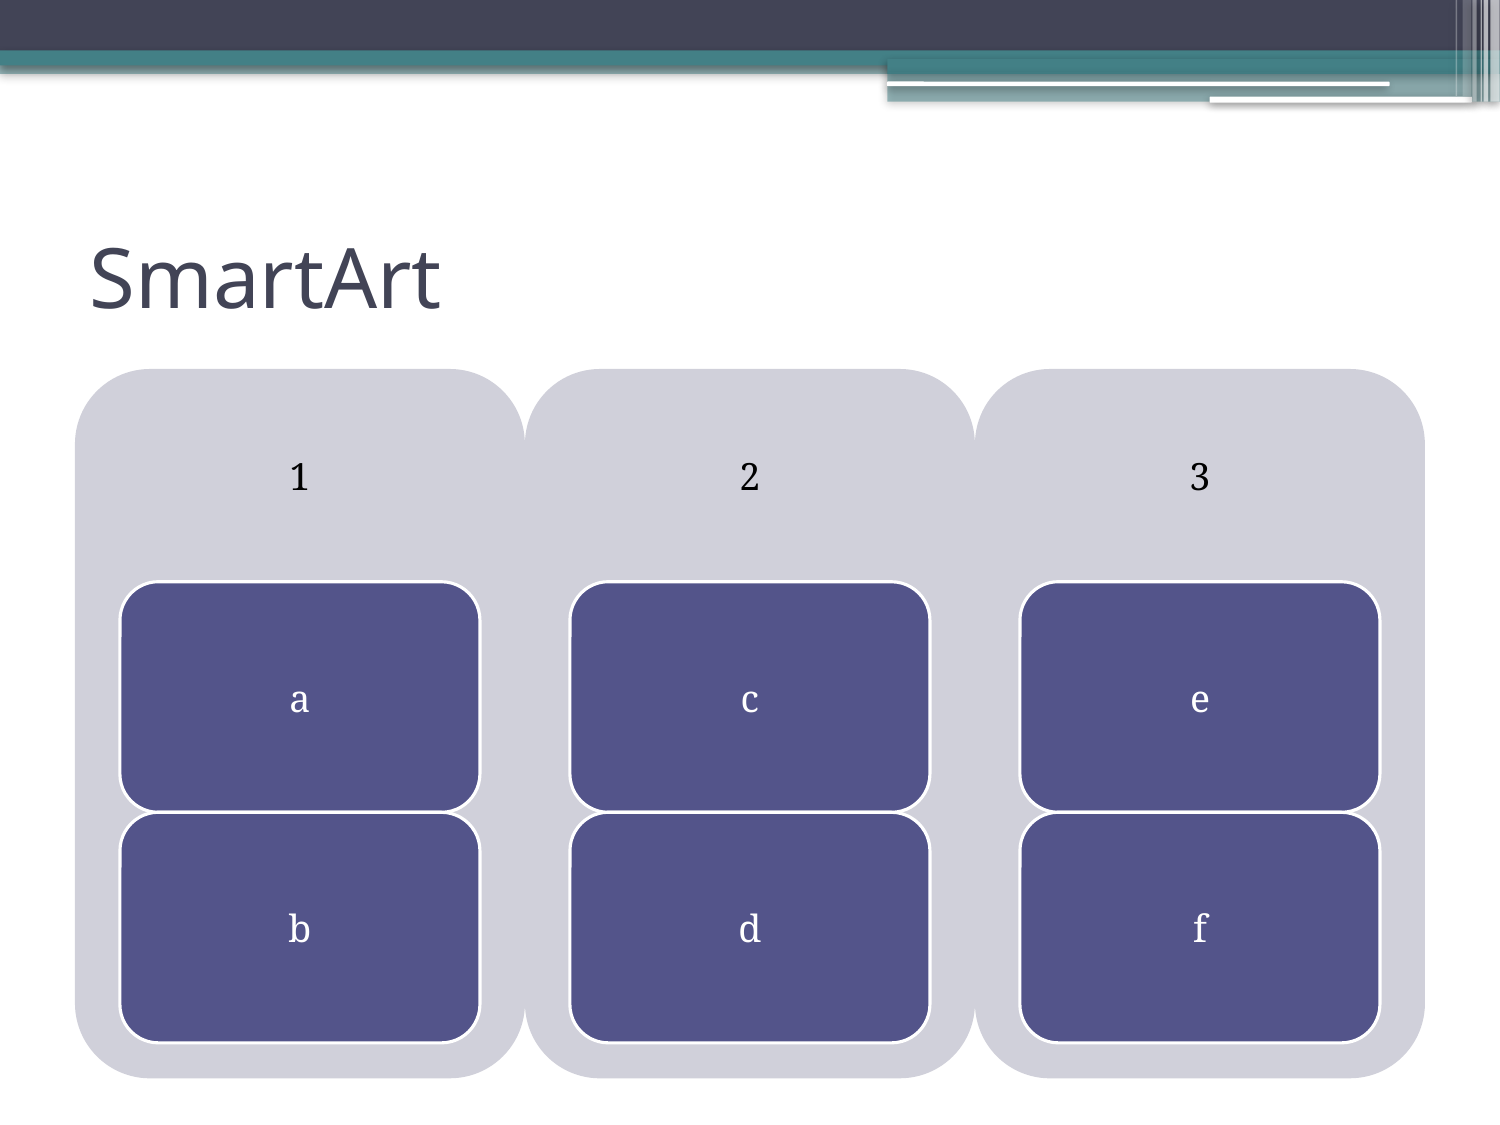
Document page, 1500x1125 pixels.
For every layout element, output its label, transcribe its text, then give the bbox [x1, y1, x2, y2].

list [74, 368, 1426, 1079]
title SmartArt [75, 187, 1425, 363]
